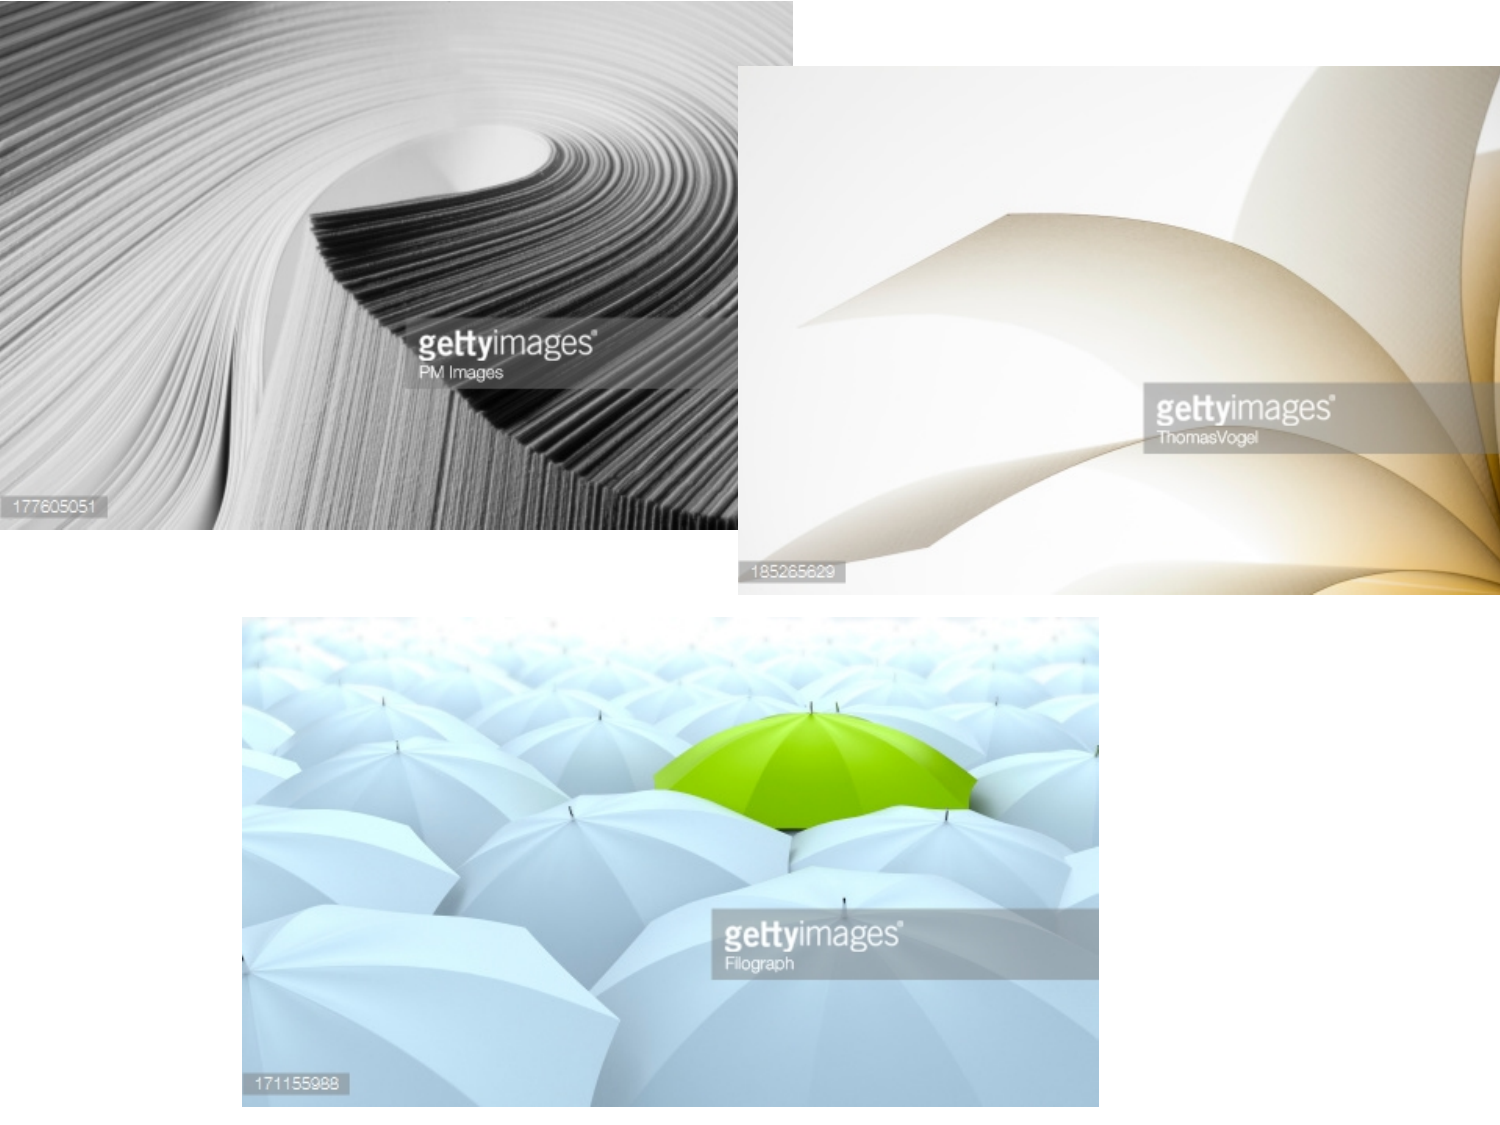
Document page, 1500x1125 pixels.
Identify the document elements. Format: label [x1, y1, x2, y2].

picture [241, 617, 1099, 1108]
picture [0, 1, 1500, 595]
